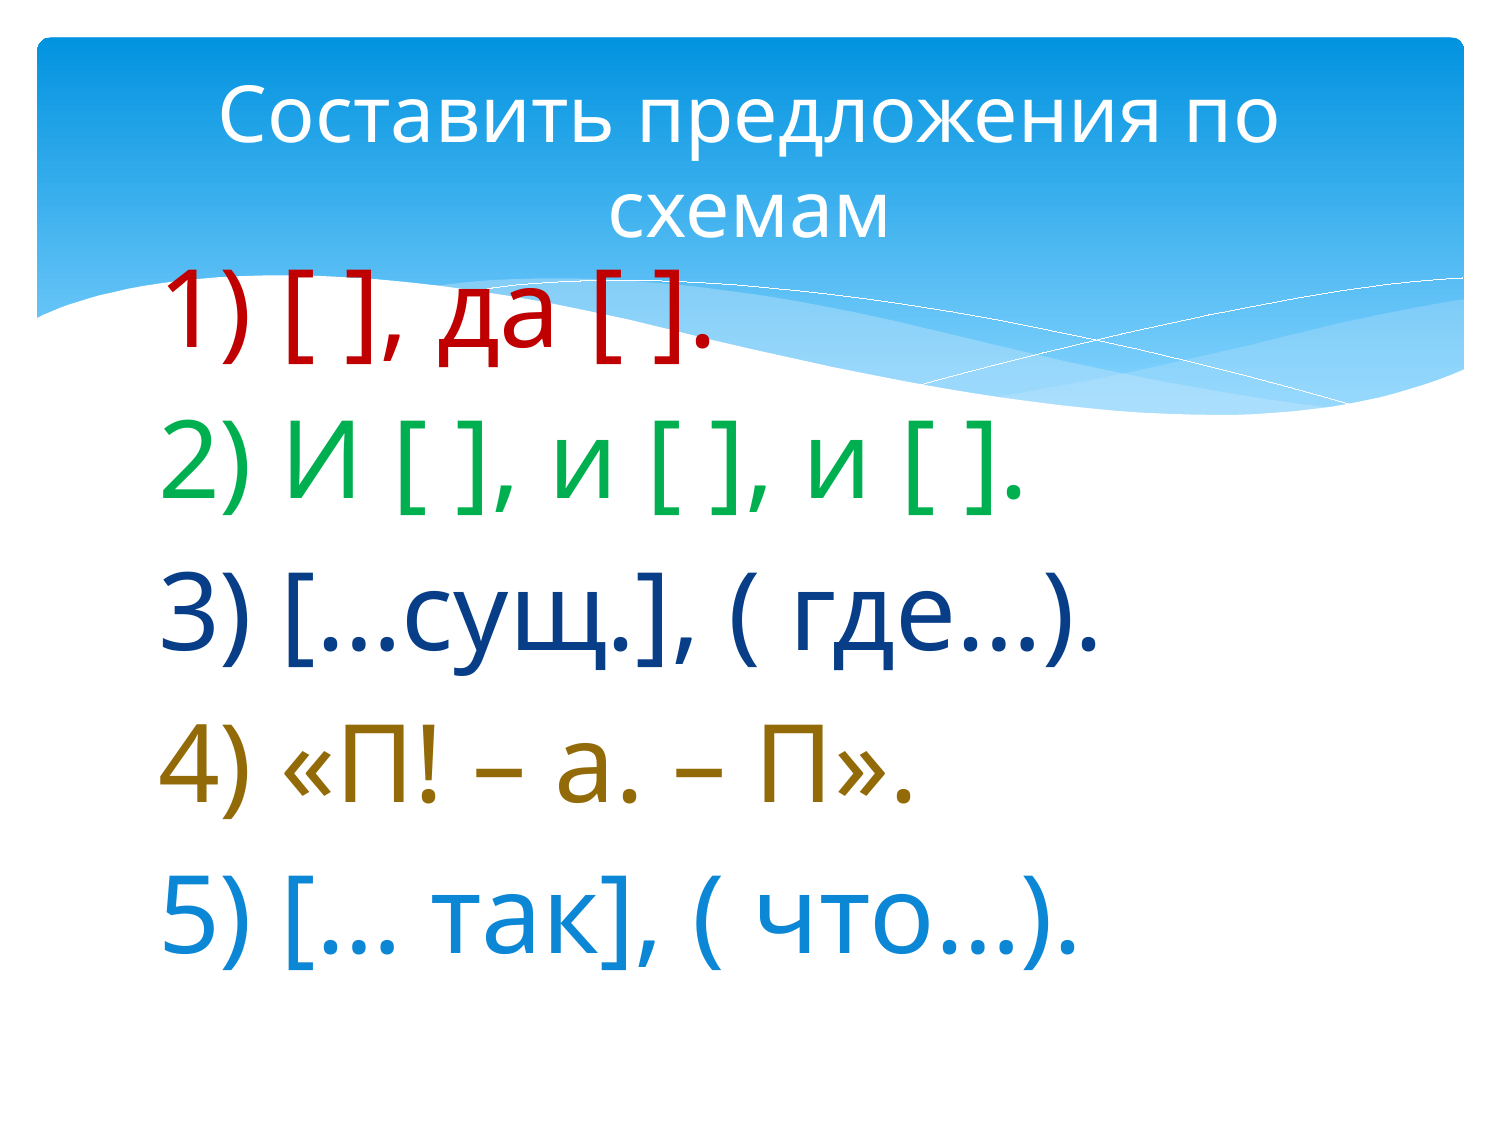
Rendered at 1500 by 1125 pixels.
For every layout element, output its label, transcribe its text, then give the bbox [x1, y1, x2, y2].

title Составить предложения по схемам [75, 55, 1425, 261]
list 1) [ ], да [ ]. 2) И [ ], и [ ], и [ ]. 3) […сущ.], ( где…). 4) «П! – а. – П». 5) [… так], ( что…). [143, 261, 1359, 1005]
